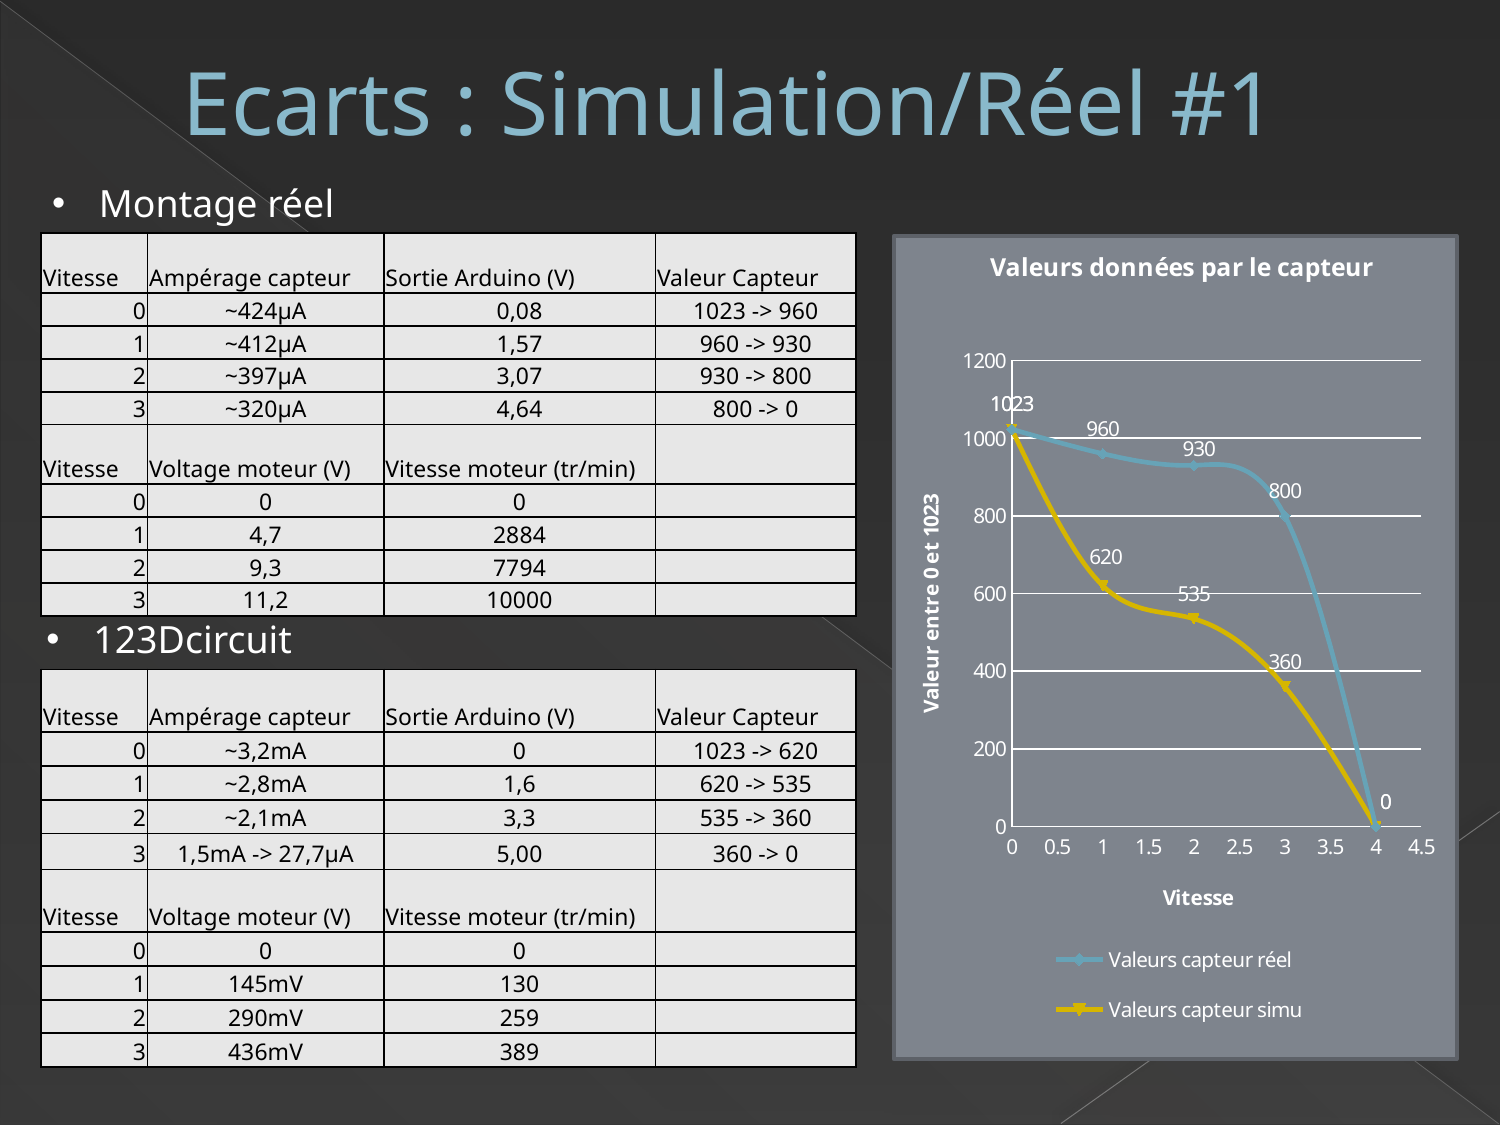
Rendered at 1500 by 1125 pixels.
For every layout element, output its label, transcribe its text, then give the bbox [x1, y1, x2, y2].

table_cell 4,64 [385, 393, 655, 424]
table_header Ampérage capteur [148, 234, 383, 292]
table_cell 290mV [148, 1001, 383, 1032]
table_cell 0 [385, 933, 655, 965]
table_cell [656, 870, 855, 931]
table_cell ~2,8mA [148, 767, 383, 799]
title Ecarts : Simulation/Réel #1 [88, 0, 1439, 201]
table_cell [656, 551, 855, 582]
text_box Montage réel [37, 172, 350, 233]
table_cell 0 [385, 485, 655, 516]
table_cell 1,57 [385, 327, 655, 358]
table_cell ~424µA [148, 294, 383, 325]
table_cell 960 -> 930 [656, 327, 855, 358]
table_cell 620 -> 535 [656, 767, 855, 799]
table_header Vitesse [42, 670, 147, 731]
table_cell ~2,1mA [148, 801, 383, 833]
table_cell 1 [42, 967, 147, 999]
table_cell ~397µA [148, 360, 383, 391]
table_header Sortie Arduino (V) [385, 670, 655, 731]
table_cell 2884 [385, 518, 655, 549]
table_header Valeur Capteur [656, 670, 855, 731]
table_cell 1023 -> 960 [656, 294, 855, 325]
table_cell Voltage moteur (V) [148, 870, 383, 931]
table_cell 1 [42, 767, 147, 799]
table_cell Vitesse moteur (tr/min) [385, 870, 655, 931]
table_cell Voltage moteur (V) [148, 425, 383, 483]
table_cell 930 -> 800 [656, 360, 855, 391]
table_cell 800 -> 0 [656, 393, 855, 424]
table_cell 2 [42, 1001, 147, 1032]
table_cell 1023 -> 620 [656, 733, 855, 765]
table_cell 9,3 [148, 551, 383, 582]
table_cell 0,08 [385, 294, 655, 325]
table_cell Vitesse [42, 425, 147, 483]
table_cell Vitesse [42, 870, 147, 931]
table_header Sortie Arduino (V) [385, 234, 655, 292]
table_cell 7794 [385, 551, 655, 582]
table_cell 3,07 [385, 360, 655, 391]
table_cell 3 [42, 584, 147, 608]
table_cell [656, 933, 855, 965]
table_cell 436mV [148, 1034, 383, 1066]
table_cell [656, 518, 855, 549]
table_cell [656, 425, 855, 483]
table_cell 1,6 [385, 767, 655, 799]
table_cell ~320µA [148, 393, 383, 424]
table_header Ampérage capteur [148, 670, 383, 731]
table_cell ~3,2mA [148, 733, 383, 765]
table_cell 2 [42, 360, 147, 391]
table_header Vitesse [42, 234, 147, 292]
table_cell Vitesse moteur (tr/min) [385, 425, 655, 483]
table_cell 3 [42, 1034, 147, 1066]
text_box 123Dcircuit [31, 608, 308, 669]
table_cell 145mV [148, 967, 383, 999]
table_cell [656, 584, 855, 615]
table_cell 11,2 [148, 584, 383, 615]
table_cell [656, 967, 855, 999]
table_cell 3 [42, 834, 147, 869]
table_cell 4,7 [148, 518, 383, 549]
table_cell 1 [42, 327, 147, 358]
table_cell 10000 [385, 584, 655, 615]
table_cell 360 -> 0 [656, 834, 855, 869]
table_cell 1 [42, 518, 147, 549]
table_cell [656, 485, 855, 516]
table_cell 2 [42, 551, 147, 582]
table_cell 2 [42, 801, 147, 833]
table_cell 389 [385, 1034, 655, 1066]
table_cell 535 -> 360 [656, 801, 855, 833]
table_cell 0 [42, 733, 147, 765]
table_cell 1,5mA -> 27,7µA [148, 834, 383, 869]
table_cell 259 [385, 1001, 655, 1032]
table_cell 0 [42, 294, 147, 325]
table_cell 0 [385, 733, 655, 765]
table_cell 0 [42, 933, 147, 965]
chart [891, 233, 1459, 1062]
table_cell [656, 1034, 855, 1066]
table_header Valeur Capteur [656, 234, 855, 292]
table_cell ~412µA [148, 327, 383, 358]
table_cell [656, 1001, 855, 1032]
table_cell 130 [385, 967, 655, 999]
table_cell 0 [42, 485, 147, 516]
table_cell 5,00 [385, 834, 655, 869]
table_cell 3,3 [385, 801, 655, 833]
table_cell 0 [148, 485, 383, 516]
table_cell 3 [42, 393, 147, 424]
table_cell 0 [148, 933, 383, 965]
